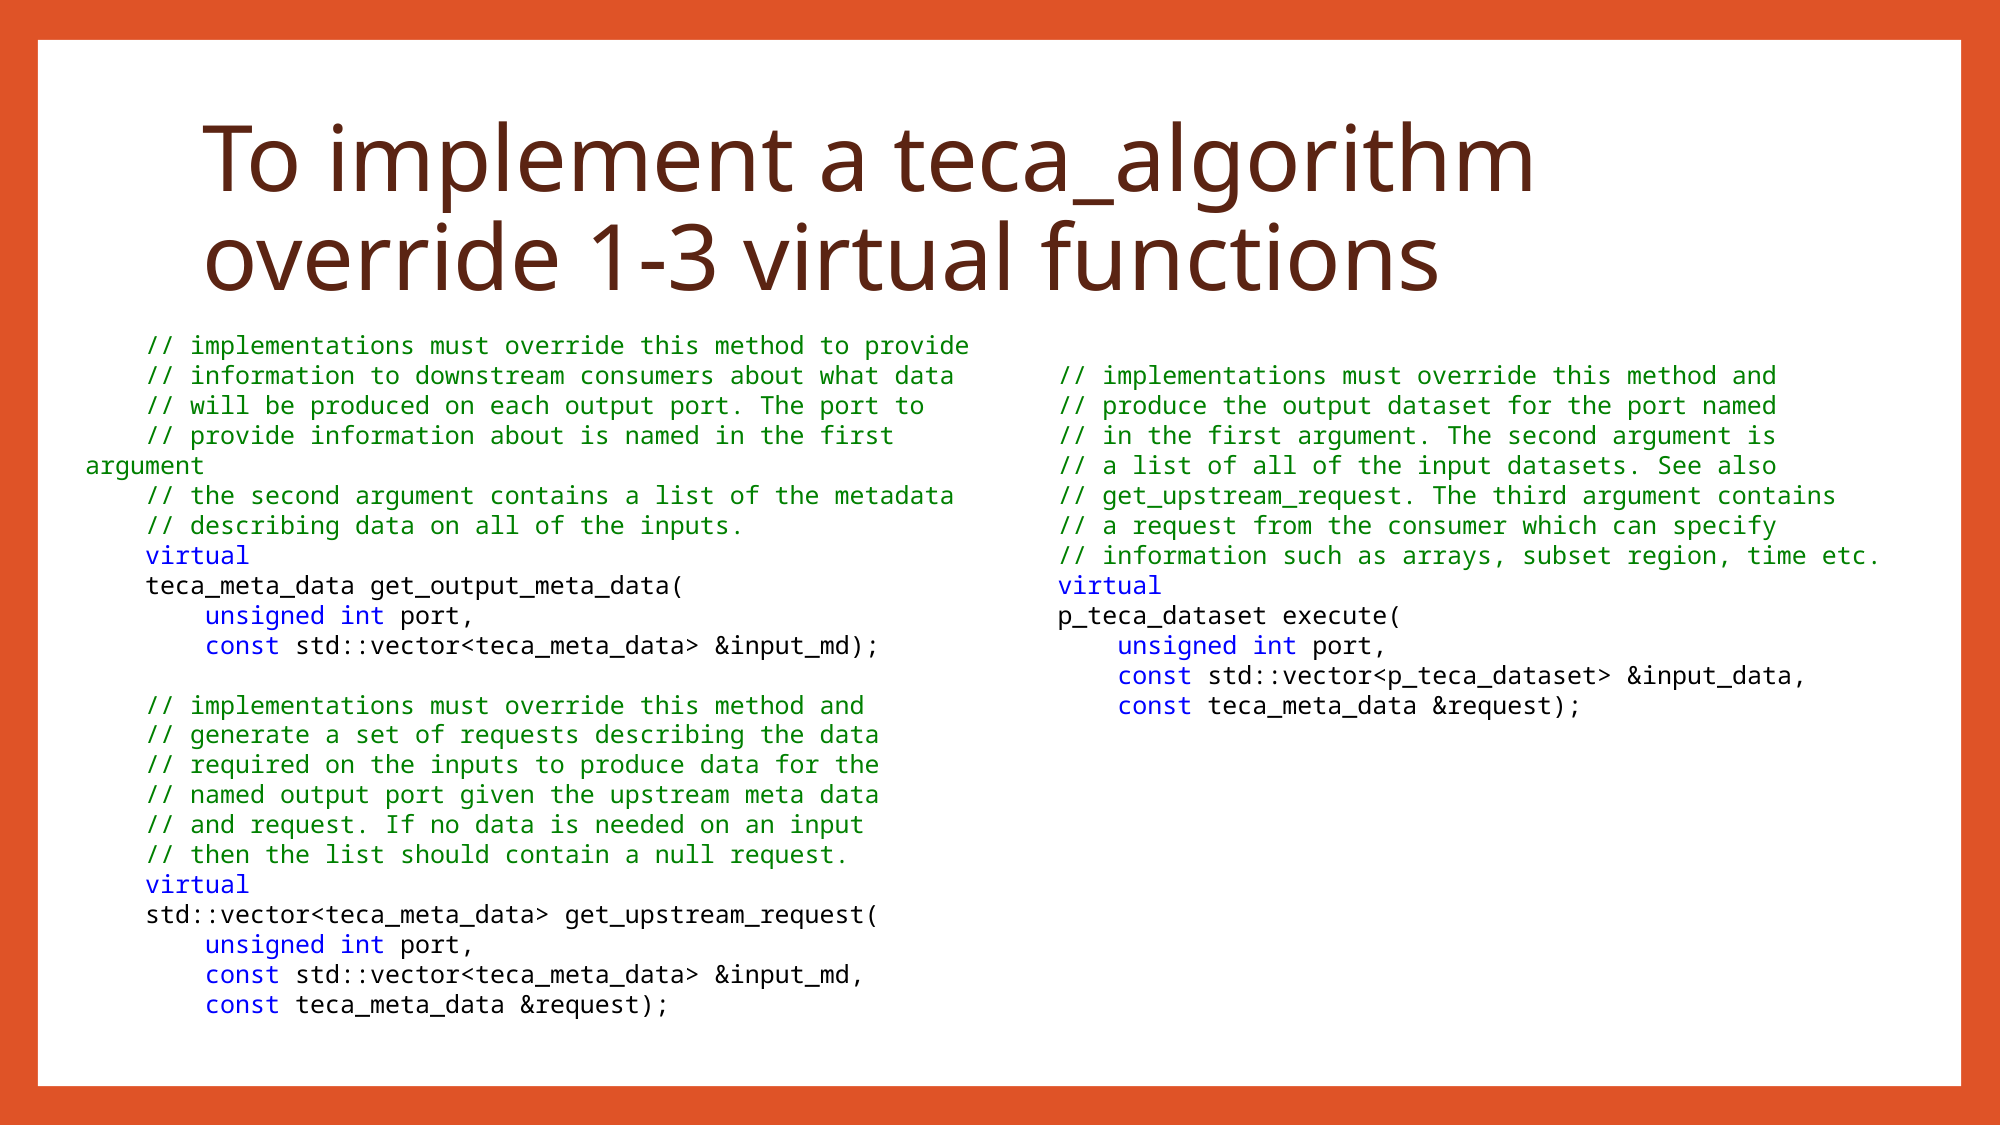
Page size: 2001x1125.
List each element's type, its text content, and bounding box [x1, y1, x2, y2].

title To implement a teca_algorithm override 1-3 virtual functions [187, 99, 1808, 322]
text_box // implementations must override this method to provide // information to downstream consumers about what data // will be produced on each output port. The port to // provide information about is named in the first argument // the second argument contains a list of the metadata // describing data on all of the inputs. virtual teca_meta_data get_output_meta_data( unsigned int port, const std::vector<teca_meta_data> &input_md); // implementations must override this method and // generate a set of requests describing the data // required on the inputs to produce data for the // named output port given the upstream meta data // and request. If no data is needed on an input // then the list should contain a null request. virtual std::vector<teca_meta_data> get_upstream_request( unsigned int port, const std::vector<teca_meta_data> &input_md, const teca_meta_data &request); // implementations must override this method and // produce the output dataset for the port named // in the first argument. The second argument is // a list of all of the input datasets. See also // get_upstream_request. The third argument contains // a request from the consumer which can specify // information such as arrays, subset region, time etc. virtual p_teca_dataset execute( unsigned int port, const std::vector<p_teca_dataset> &input_data, const teca_meta_data &request); [70, 322, 1925, 1041]
